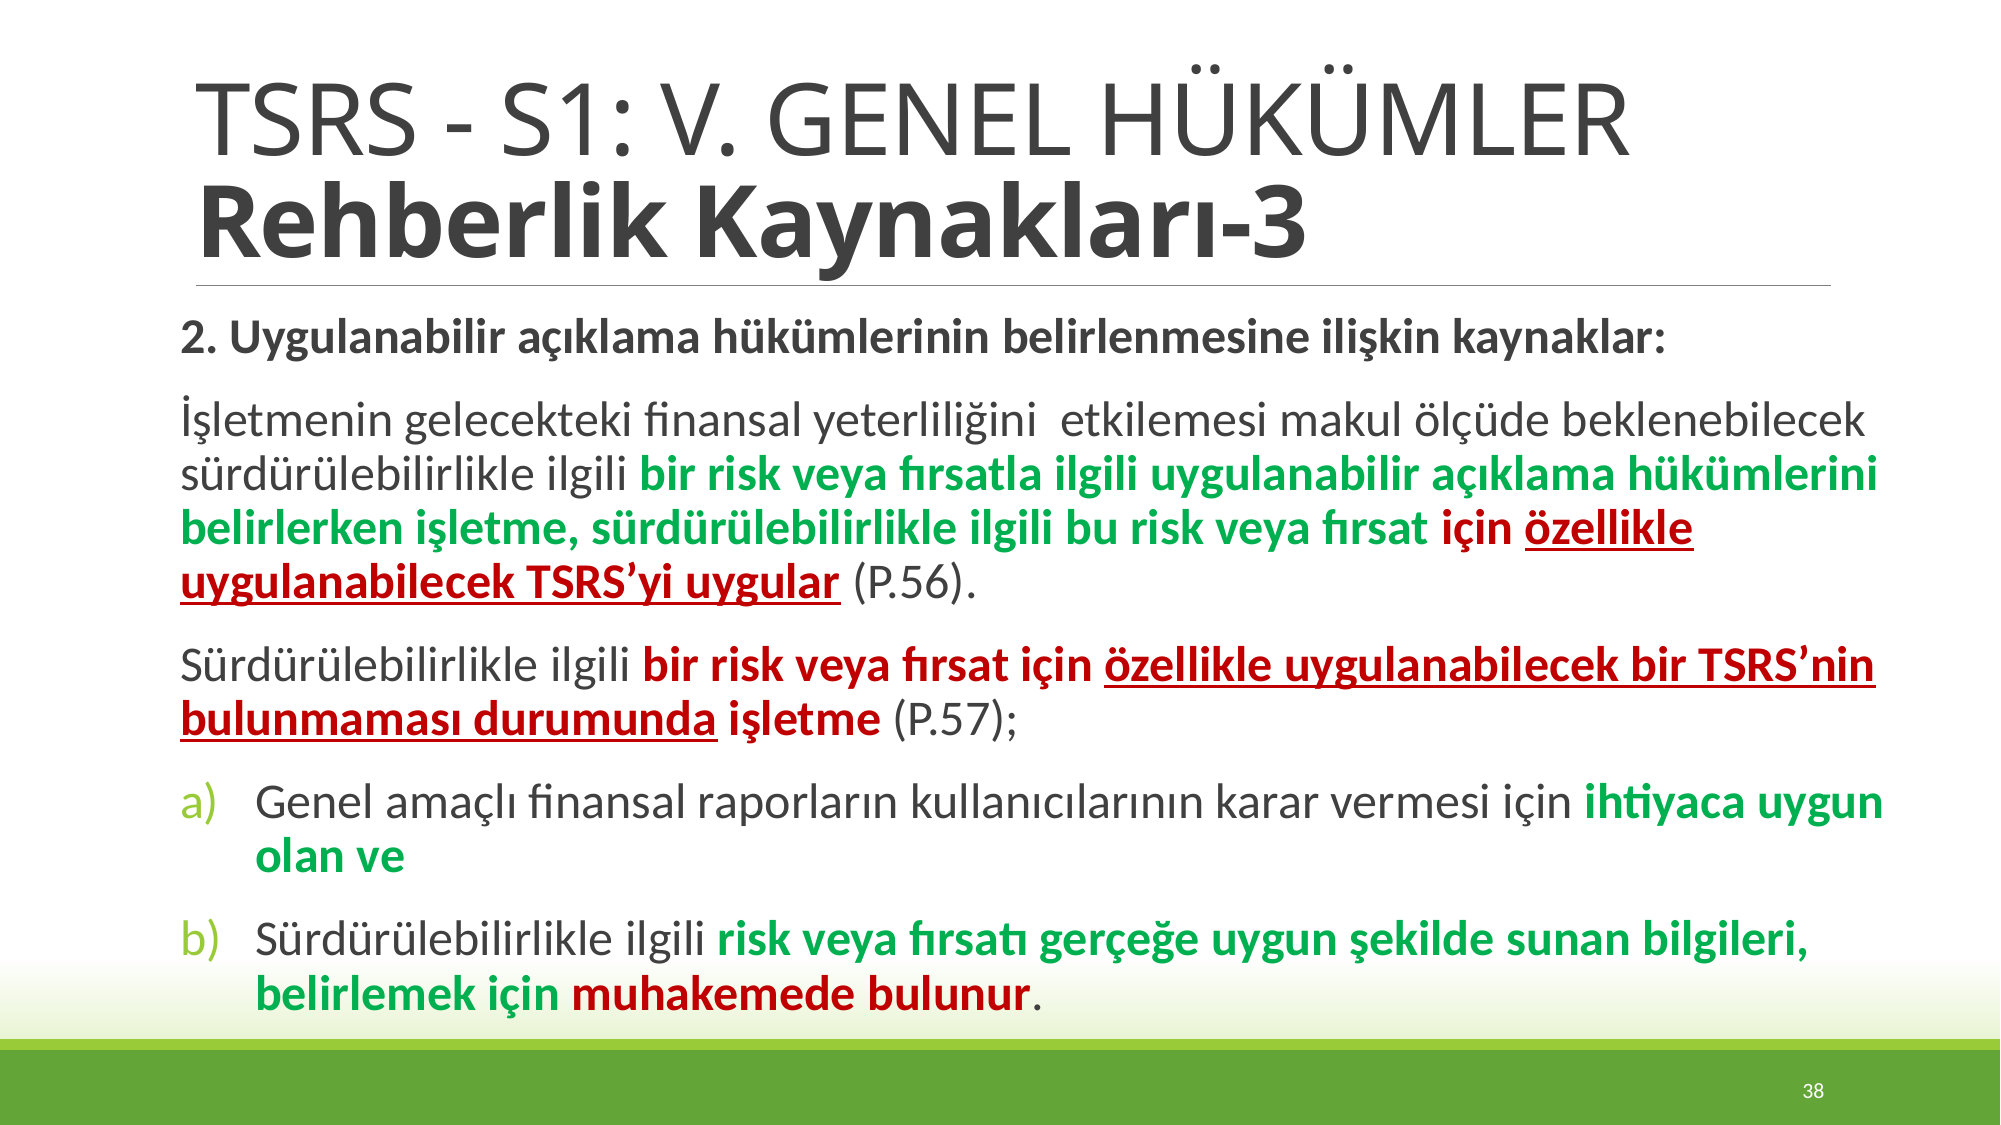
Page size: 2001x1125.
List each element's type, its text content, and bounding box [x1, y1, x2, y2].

slide_number 38 [1624, 1059, 1840, 1120]
title TSRS - S1: V. GENEL HÜKÜMLER Rehberlik Kaynakları-3 [180, 47, 1830, 285]
list 2. Uygulanabilir açıklama hükümlerinin belirlenmesine ilişkin kaynaklar: İşletmenin gelecekteki finansal yeterliliğini etkilemesi makul ölçüde beklenebilecek sürdürülebilirlikle ilgili bir risk veya fırsatla ilgili uygulanabilir açıklama hükümlerini belirlerken işletme, sürdürülebilirlikle ilgili bu risk veya fırsat için özellikle uygulanabilecek TSRS’yi uygular (P.56). Sürdürülebilirlikle ilgili bir risk veya fırsat için özellikle uygulanabilecek bir TSRS’nin bulunmaması durumunda işletme (P.57); Genel amaçlı finansal raporların kullanıcılarının karar vermesi için ihtiyaca uygun olan ve Sürdürülebilirlikle ilgili risk veya fırsatı gerçeğe uygun şekilde sunan bilgileri, belirlemek için muhakemede bulunur. [180, 302, 1941, 1033]
